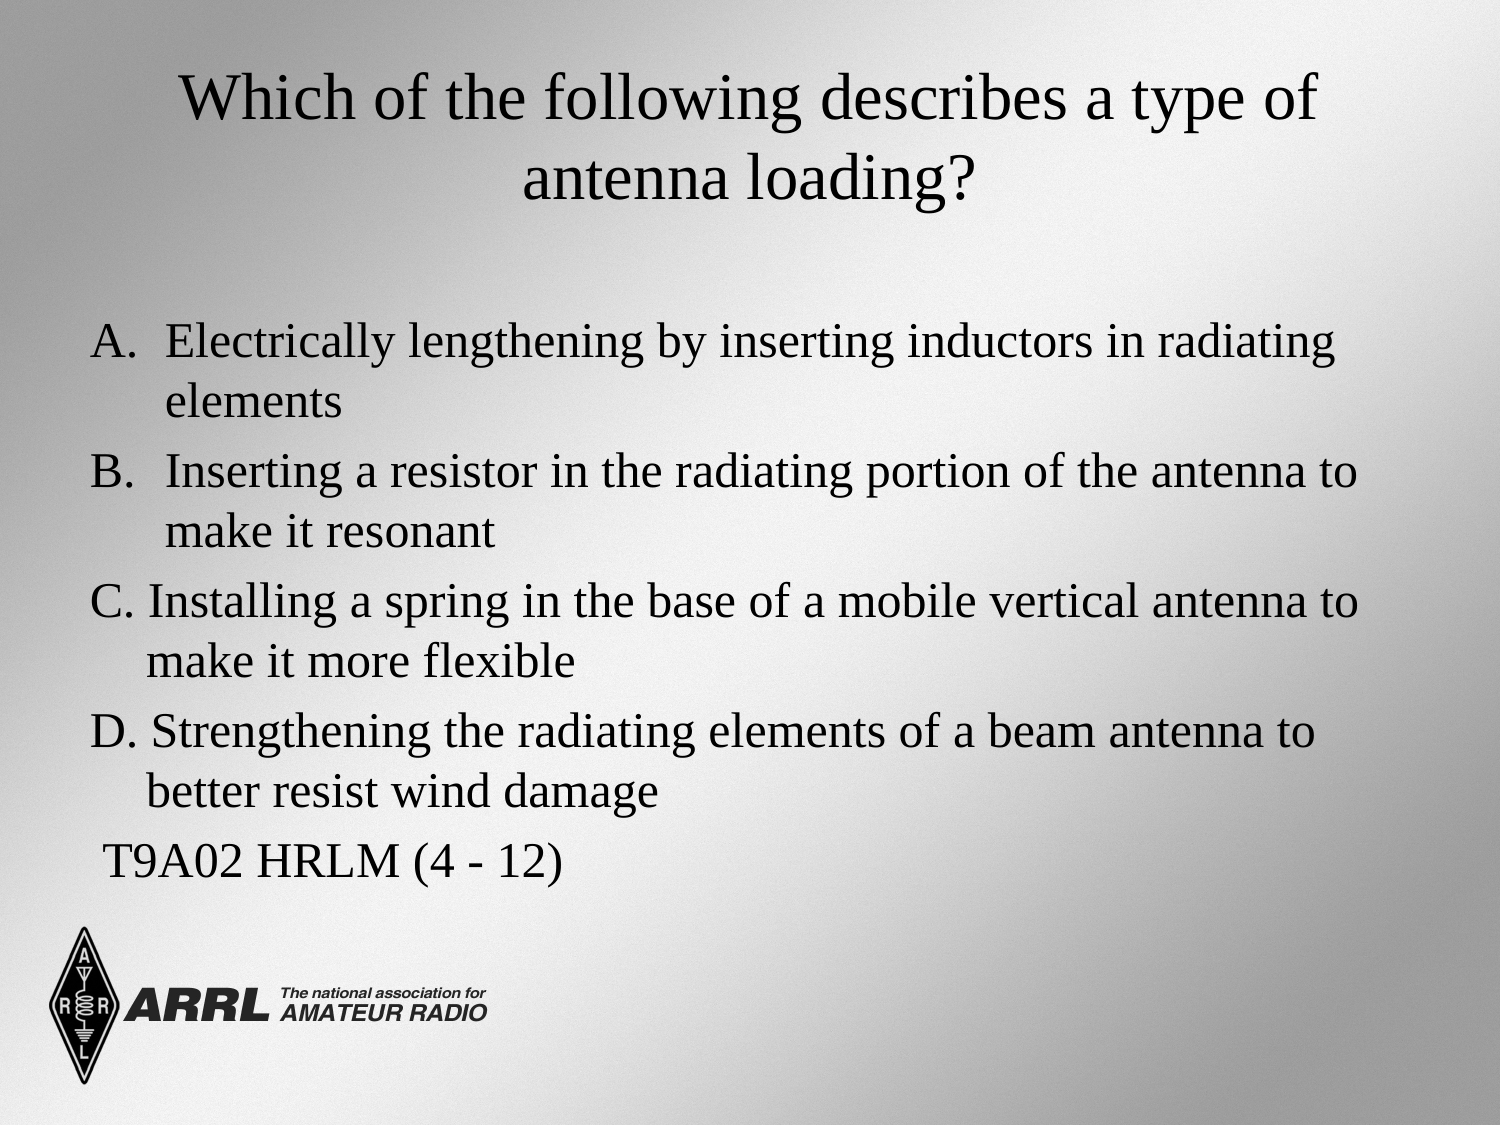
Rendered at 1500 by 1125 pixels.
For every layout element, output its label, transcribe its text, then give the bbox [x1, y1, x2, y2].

list Electrically lengthening by inserting inductors in radiating elements Inserting a resistor in the radiating portion of the antenna to make it resonant C. Installing a spring in the base of a mobile vertical antenna to make it more flexible D. Strengthening the radiating elements of a beam antenna to better resist wind damage T9A02 HRLM (4 - 12) [75, 299, 1425, 1005]
picture [0, 0, 1500, 1125]
title Which of the following describes a type of antenna loading? [75, 45, 1425, 233]
